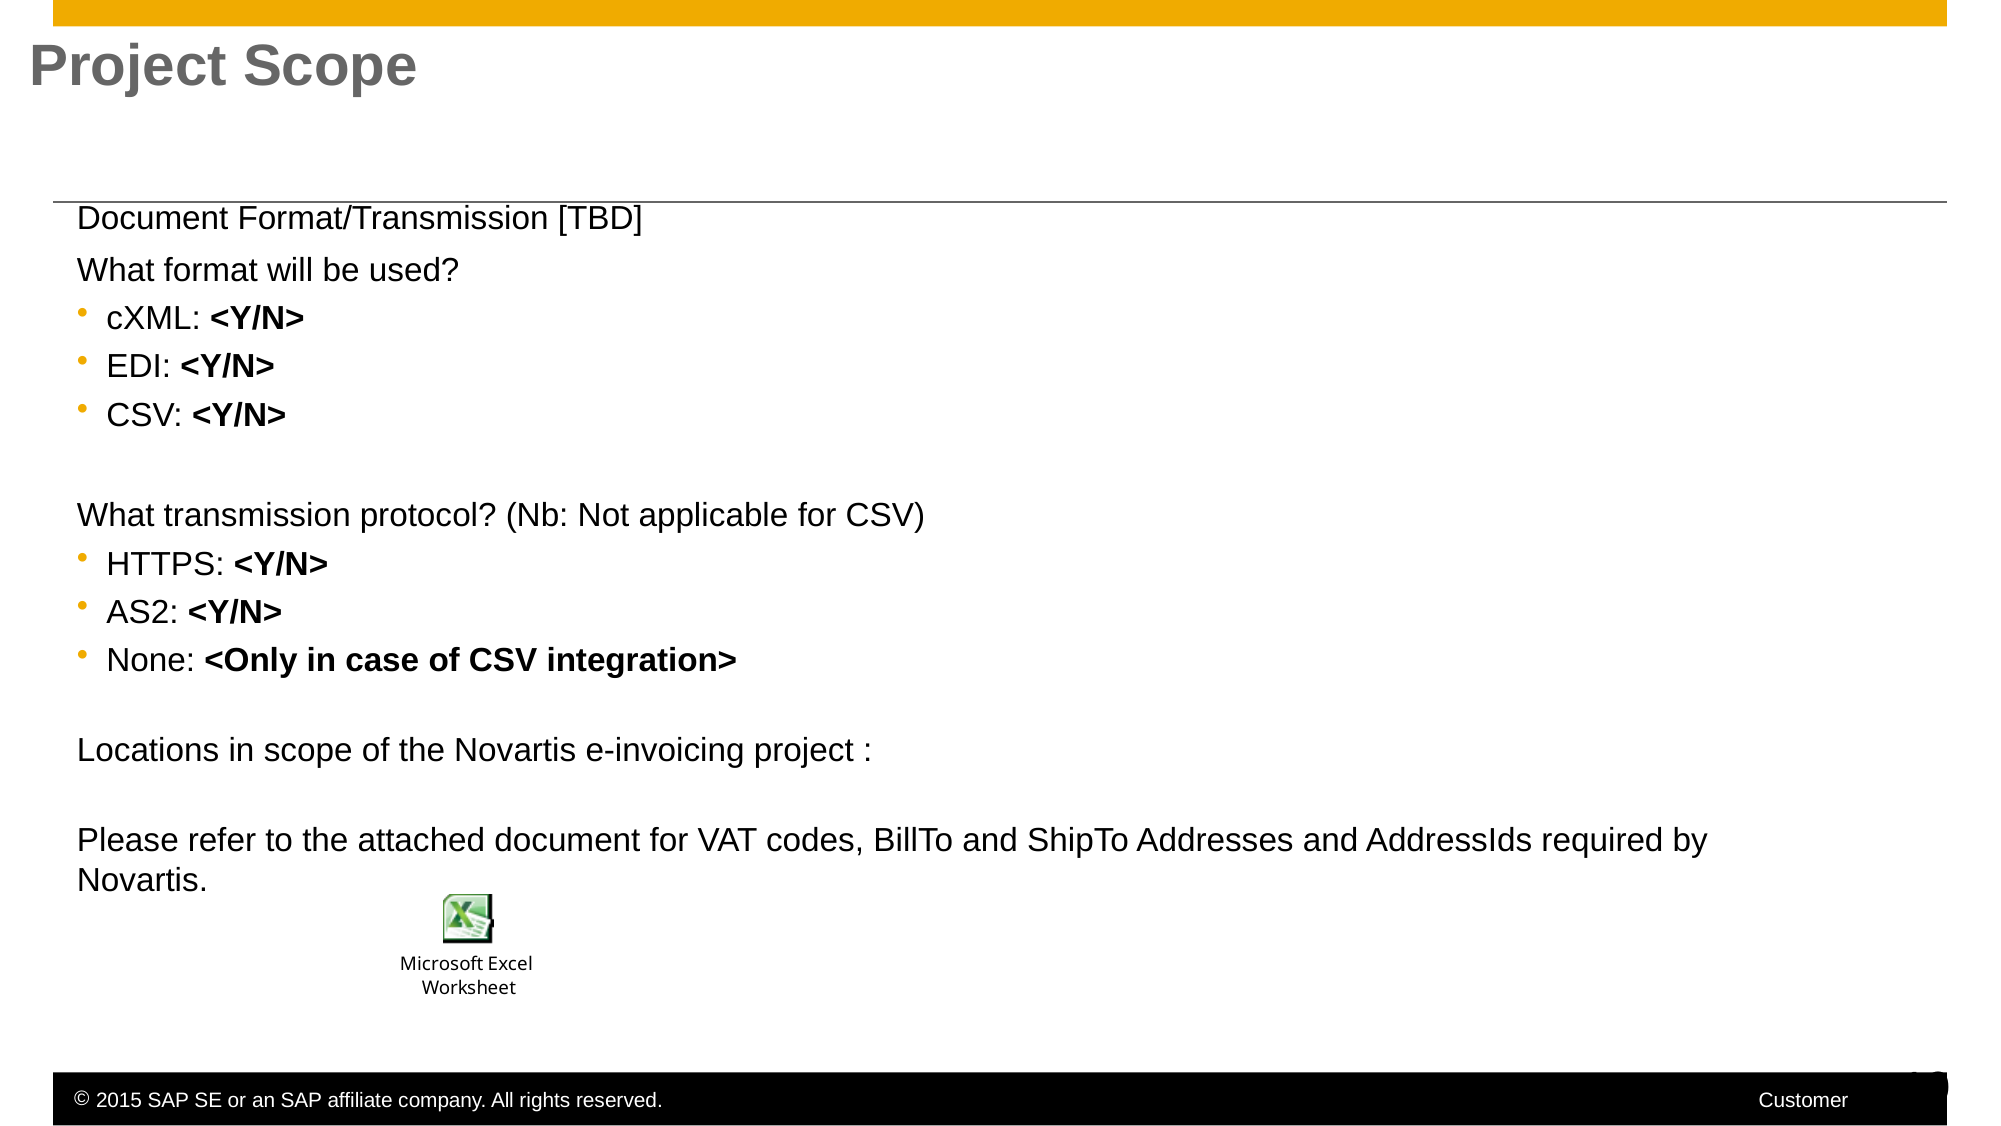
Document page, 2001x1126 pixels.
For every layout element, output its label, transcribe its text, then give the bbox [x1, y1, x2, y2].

title Project Scope [29, 0, 1889, 124]
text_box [393, 894, 544, 1022]
list Document Format/Transmission [TBD] What format will be used? cXML: <Y/N> EDI: <Y/N> CSV: <Y/N> What transmission protocol? (Nb: Not applicable for CSV) HTTPS: <Y/N> AS2: <Y/N> None: <Only in case of CSV integration> Locations in scope of the Novartis e-invoicing project : Please refer to the attached document for VAT codes, BillTo and ShipTo Addresses and AddressIds required by Novartis. [59, 186, 1853, 1076]
slide_number 10 [1883, 1050, 2001, 1076]
